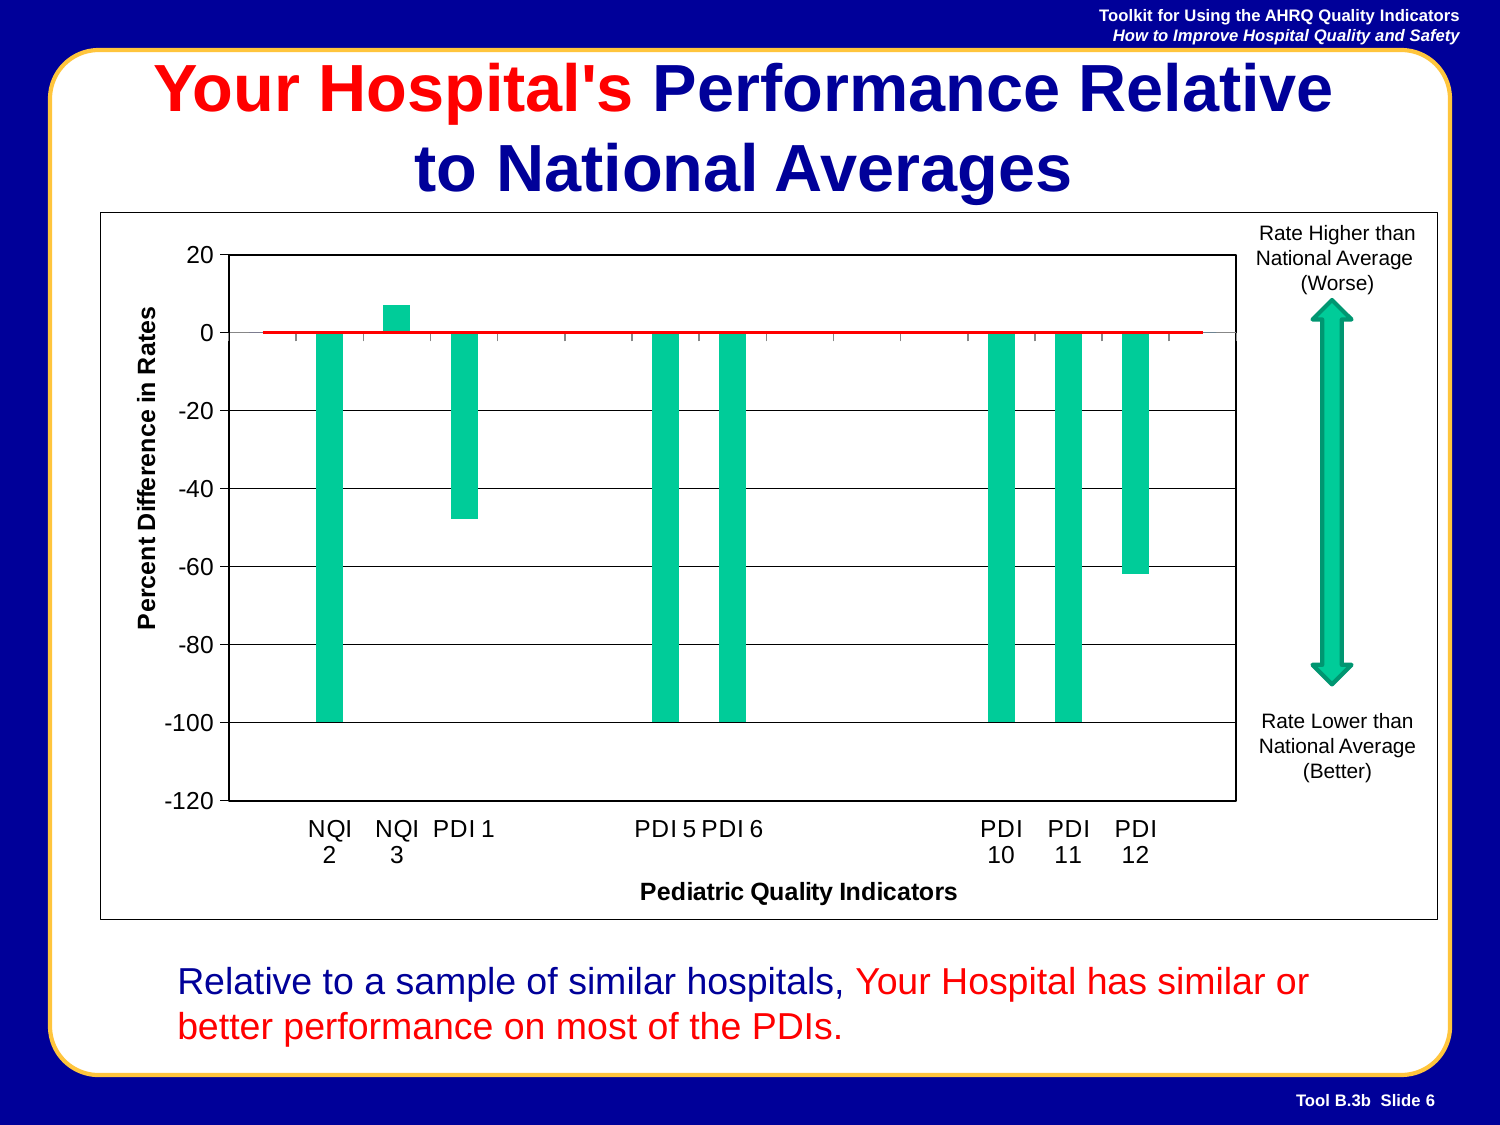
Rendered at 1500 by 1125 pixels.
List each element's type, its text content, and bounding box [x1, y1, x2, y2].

text_box Relative to a sample of similar hospitals, Your Hospital has similar or better performance on most of the PDIs. [162, 949, 1363, 1055]
chart [99, 212, 1438, 920]
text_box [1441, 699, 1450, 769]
title Your Hospital's Performance Relative to National Averages [137, 49, 1351, 201]
text_box Rate Higher than National Average (Worse) [1438, 212, 1450, 282]
